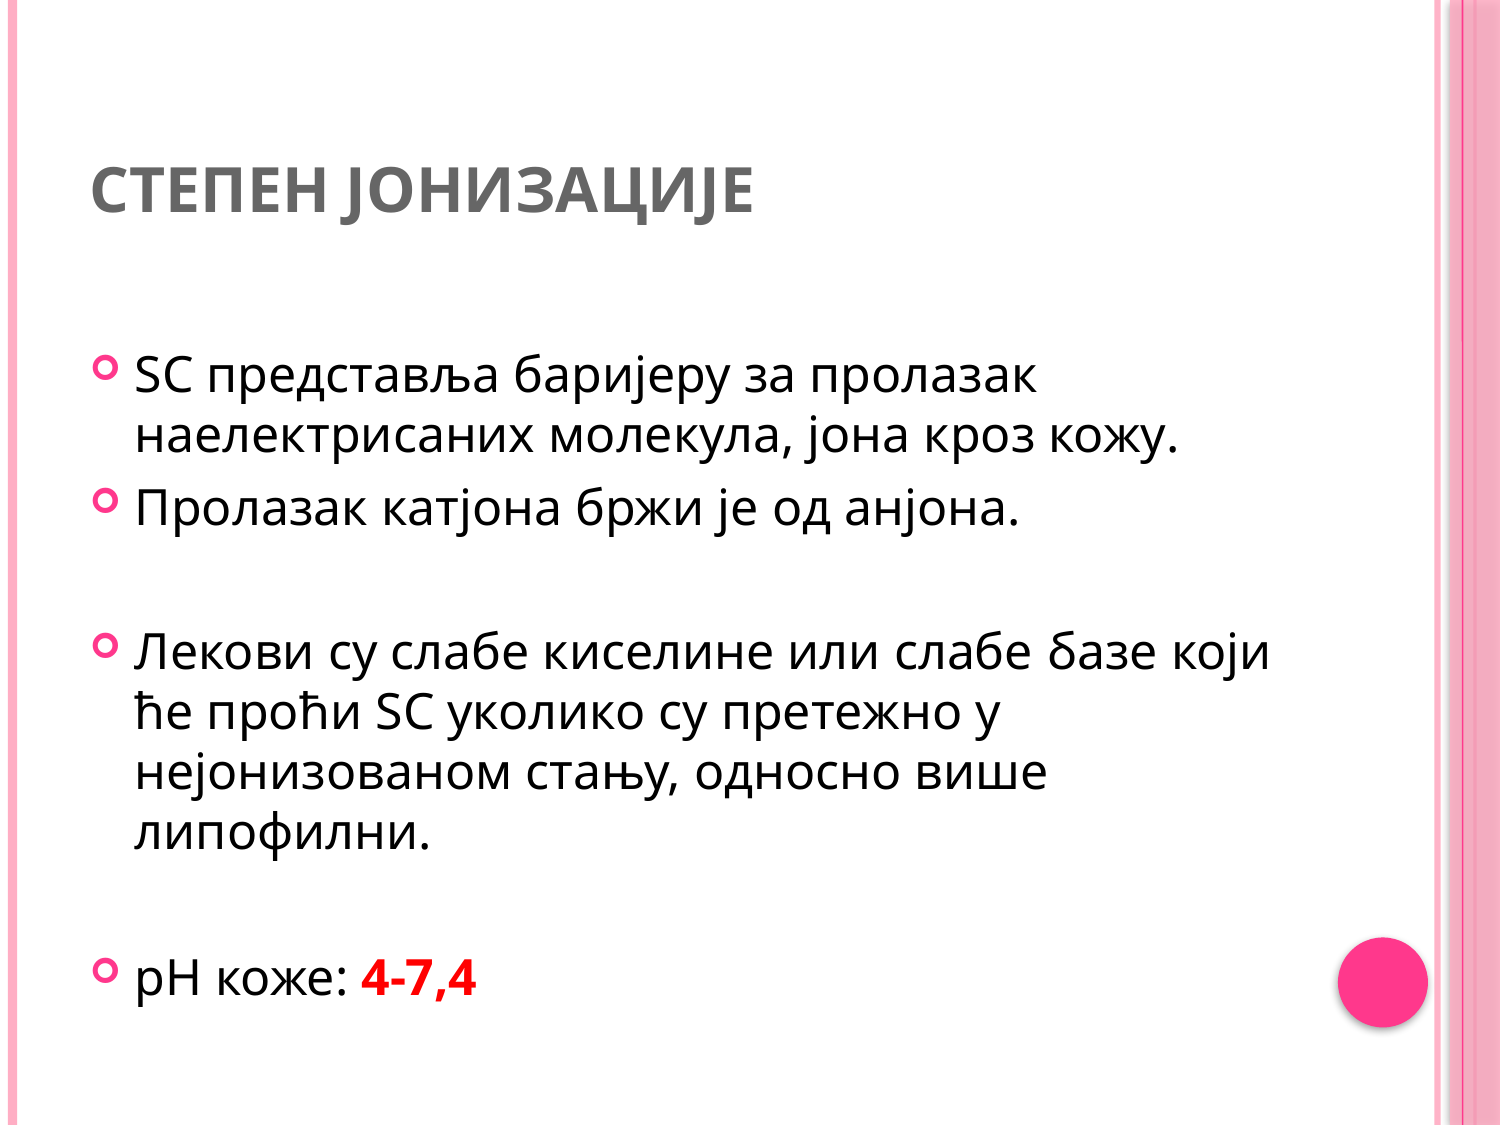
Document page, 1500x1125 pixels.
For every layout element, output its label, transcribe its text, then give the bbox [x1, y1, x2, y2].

list SC представља баријеру за пролазак наелектрисаних молекула, јона кроз кожу. Пролазак катјона бржи је од анјона. Лекови су слабе киселине или слабе базе који ће проћи SC уколико су претежно у нејонизованом стању, односно више липофилни. pH коже: 4-7,4 [75, 262, 1300, 1062]
title Степен јонизације [75, 45, 1300, 233]
